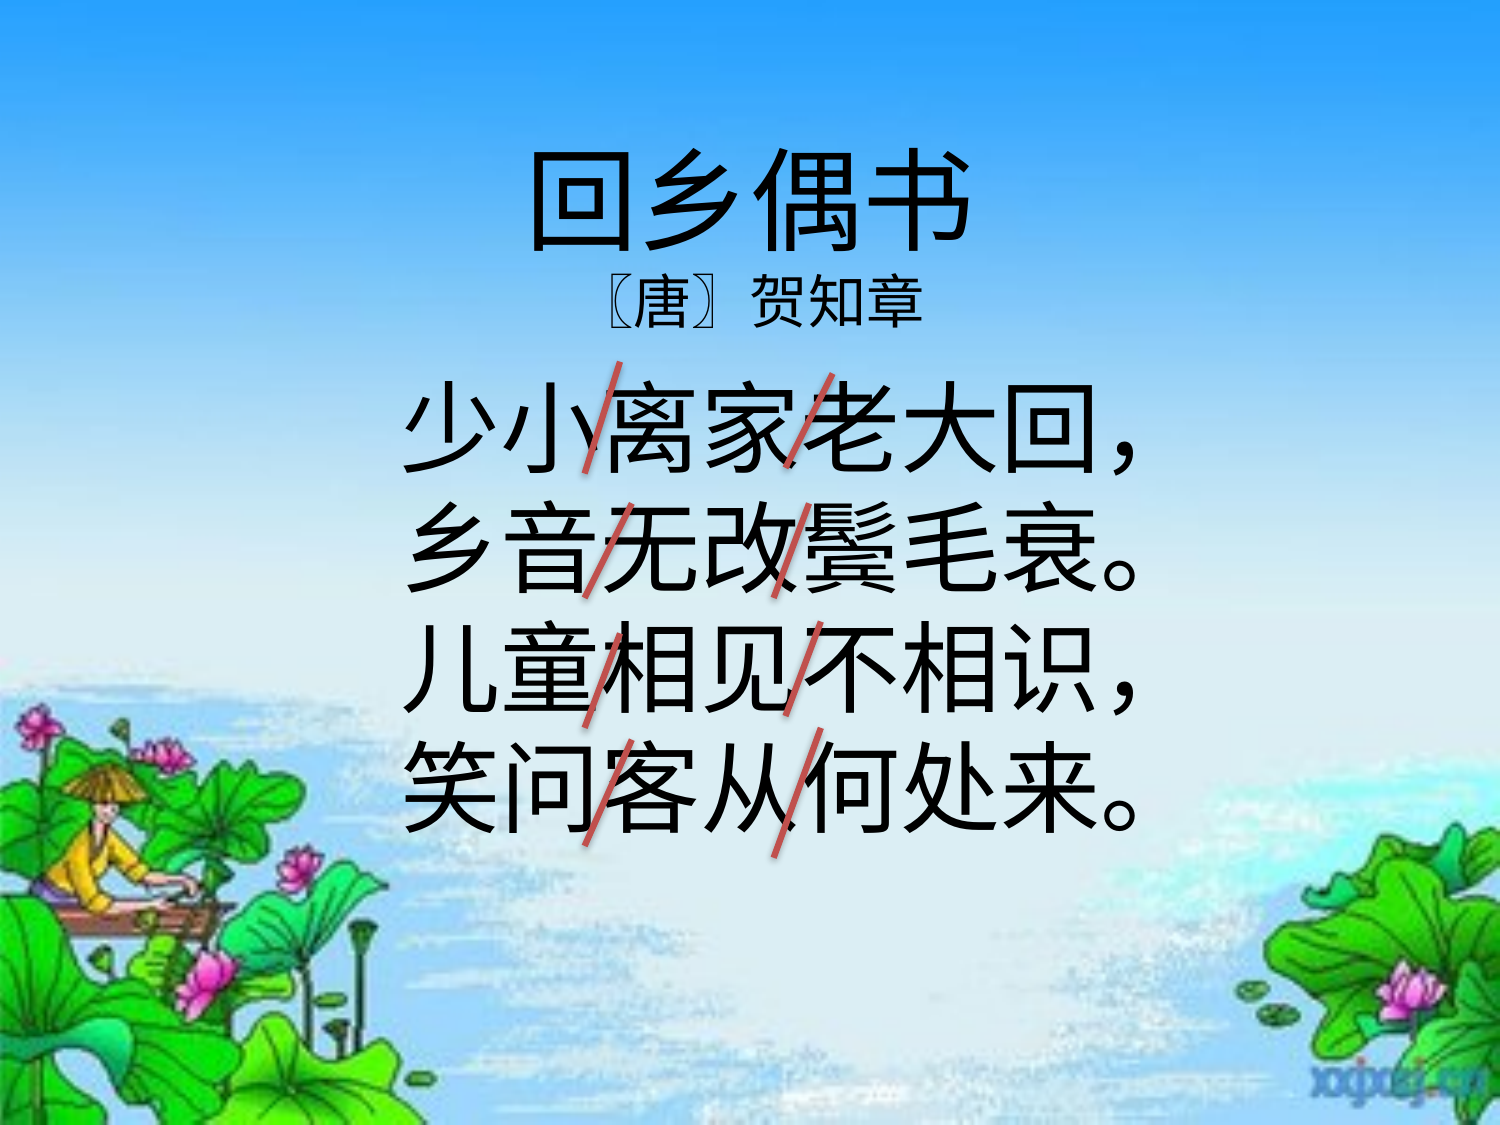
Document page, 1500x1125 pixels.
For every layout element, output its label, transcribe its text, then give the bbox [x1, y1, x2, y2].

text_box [773, 727, 822, 858]
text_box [785, 621, 822, 717]
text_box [584, 739, 633, 847]
text_box 少小离家老大回， 乡音无改鬓毛衰。 儿童相见不相识， 笑问客从何处来。 [227, 358, 1374, 853]
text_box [584, 633, 621, 729]
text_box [584, 503, 633, 599]
text_box 回乡偶书 〖唐〗贺知章 [379, 123, 1121, 343]
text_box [773, 503, 810, 599]
picture [0, 0, 1500, 1125]
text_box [785, 373, 833, 469]
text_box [584, 361, 621, 474]
